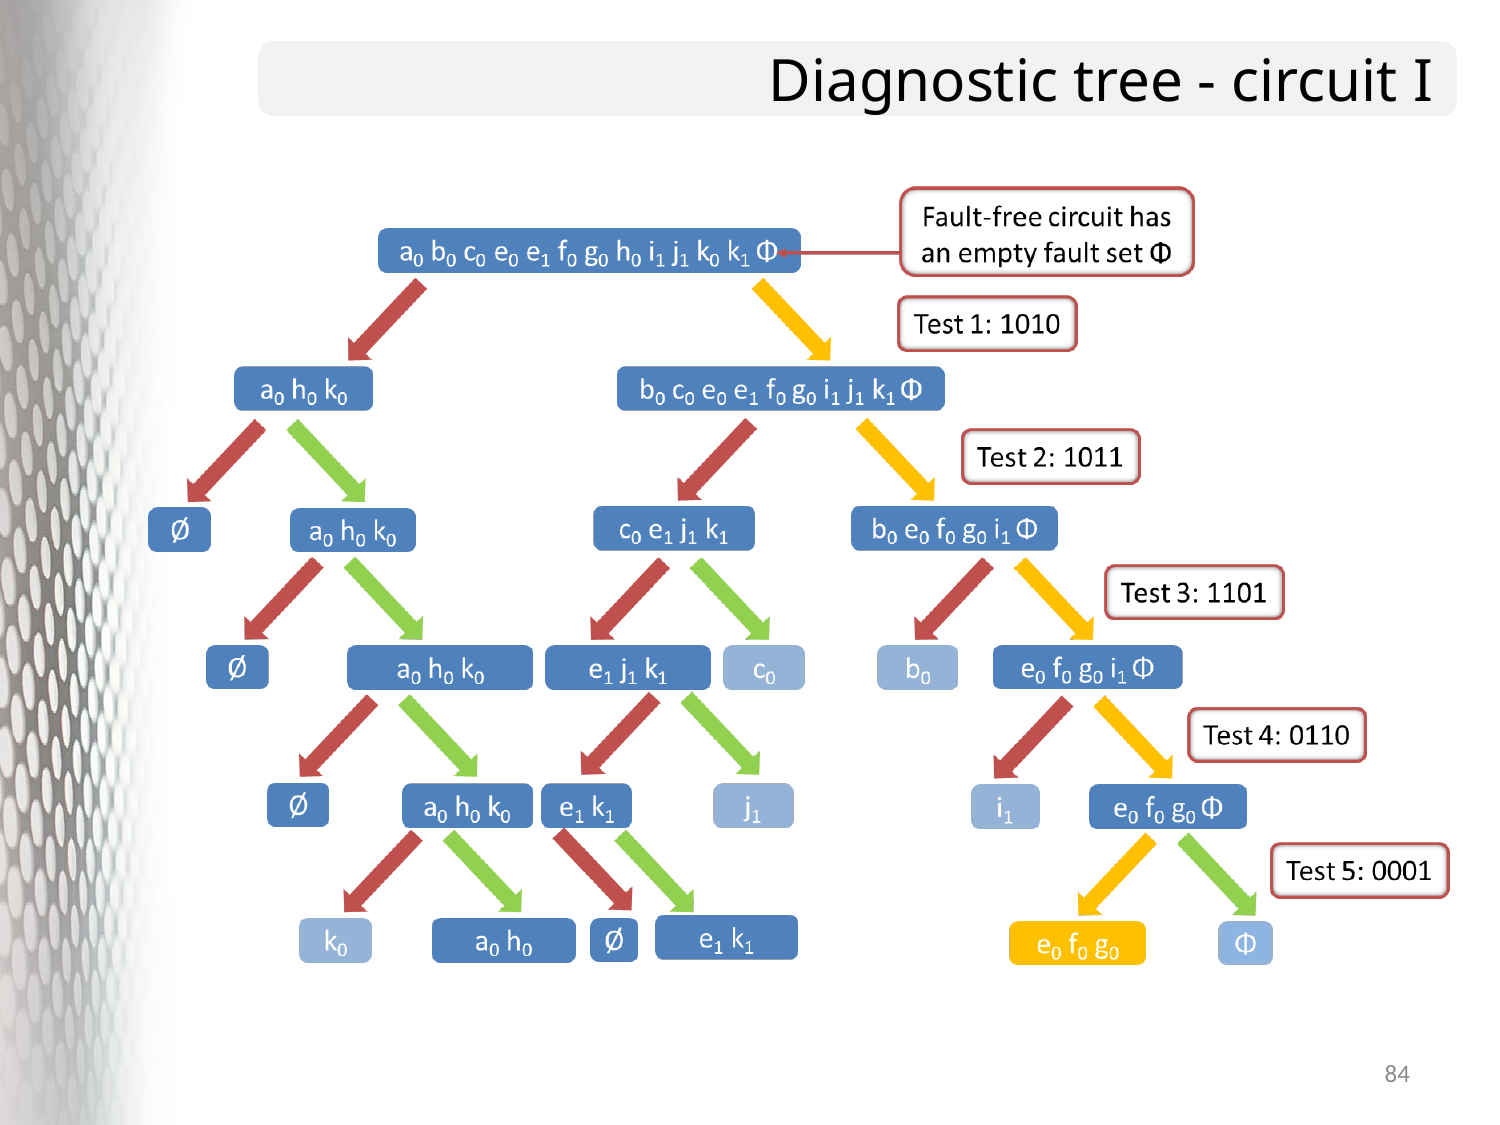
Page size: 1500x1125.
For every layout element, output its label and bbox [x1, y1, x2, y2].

picture [0, 0, 1452, 1125]
title [258, 40, 1449, 117]
slide_number [1074, 1042, 1425, 1103]
